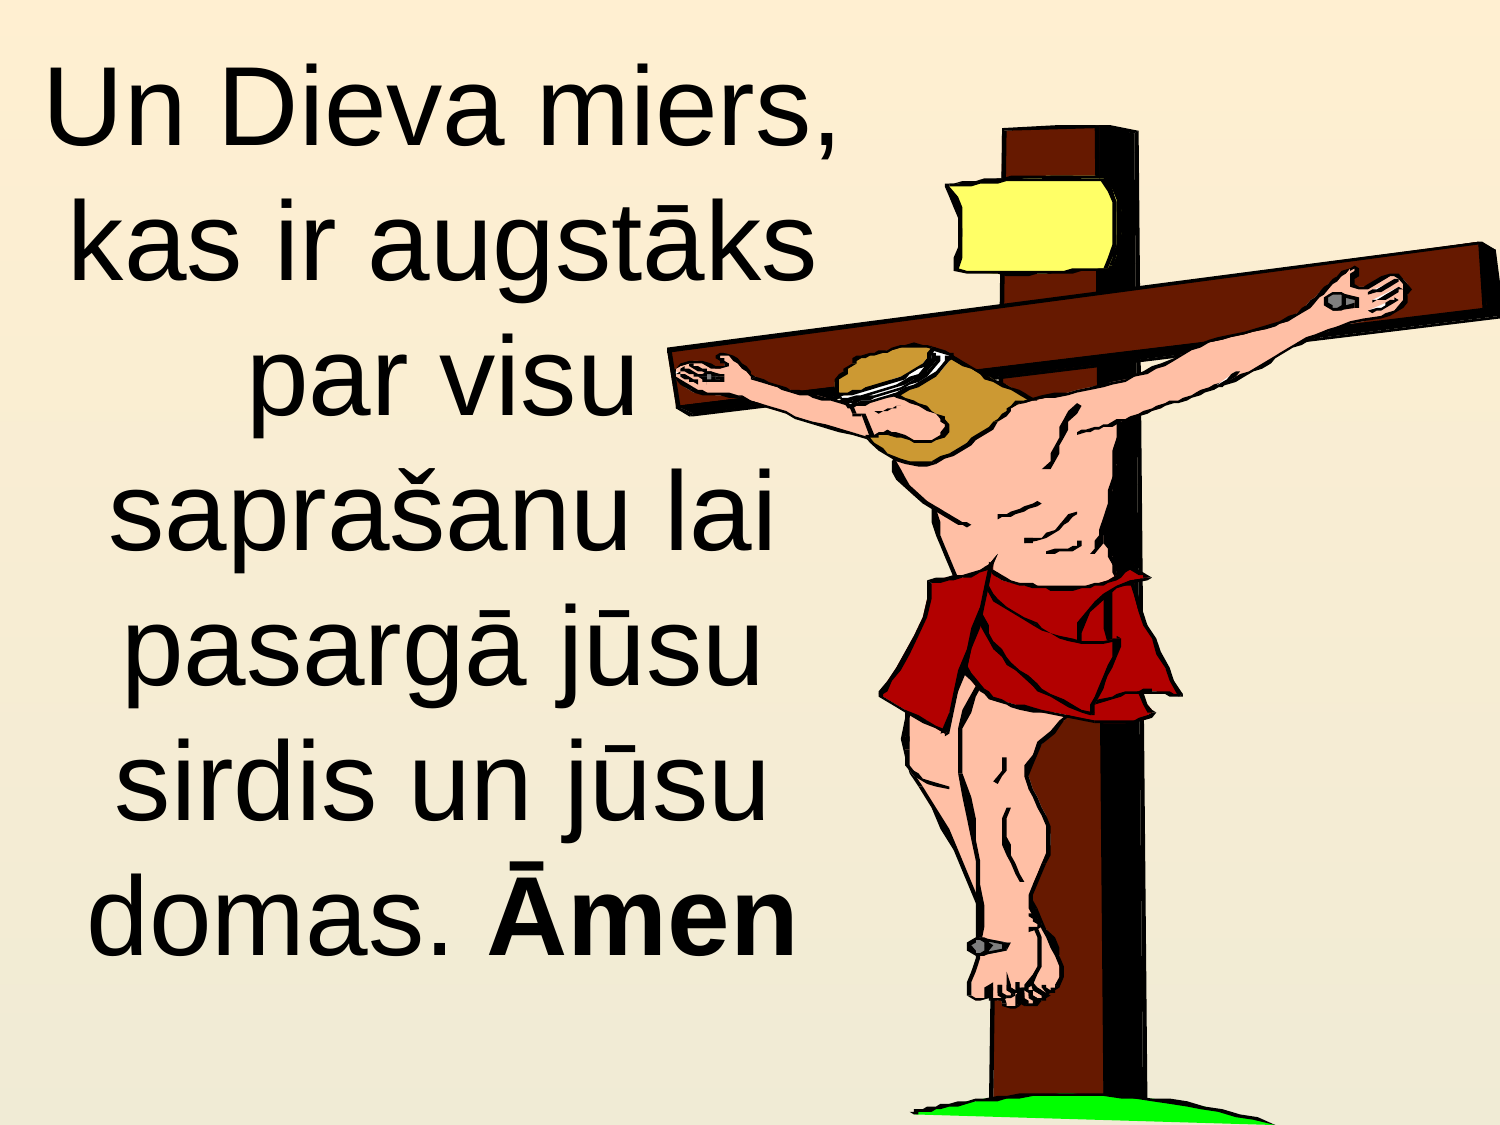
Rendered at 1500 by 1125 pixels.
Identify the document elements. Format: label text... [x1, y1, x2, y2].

title Un Dieva miers, kas ir augstāks par visu saprašanu lai pasargā jūsu sirdis un jūsu domas. Āmen [17, 479, 657, 668]
picture [662, 125, 1500, 1125]
